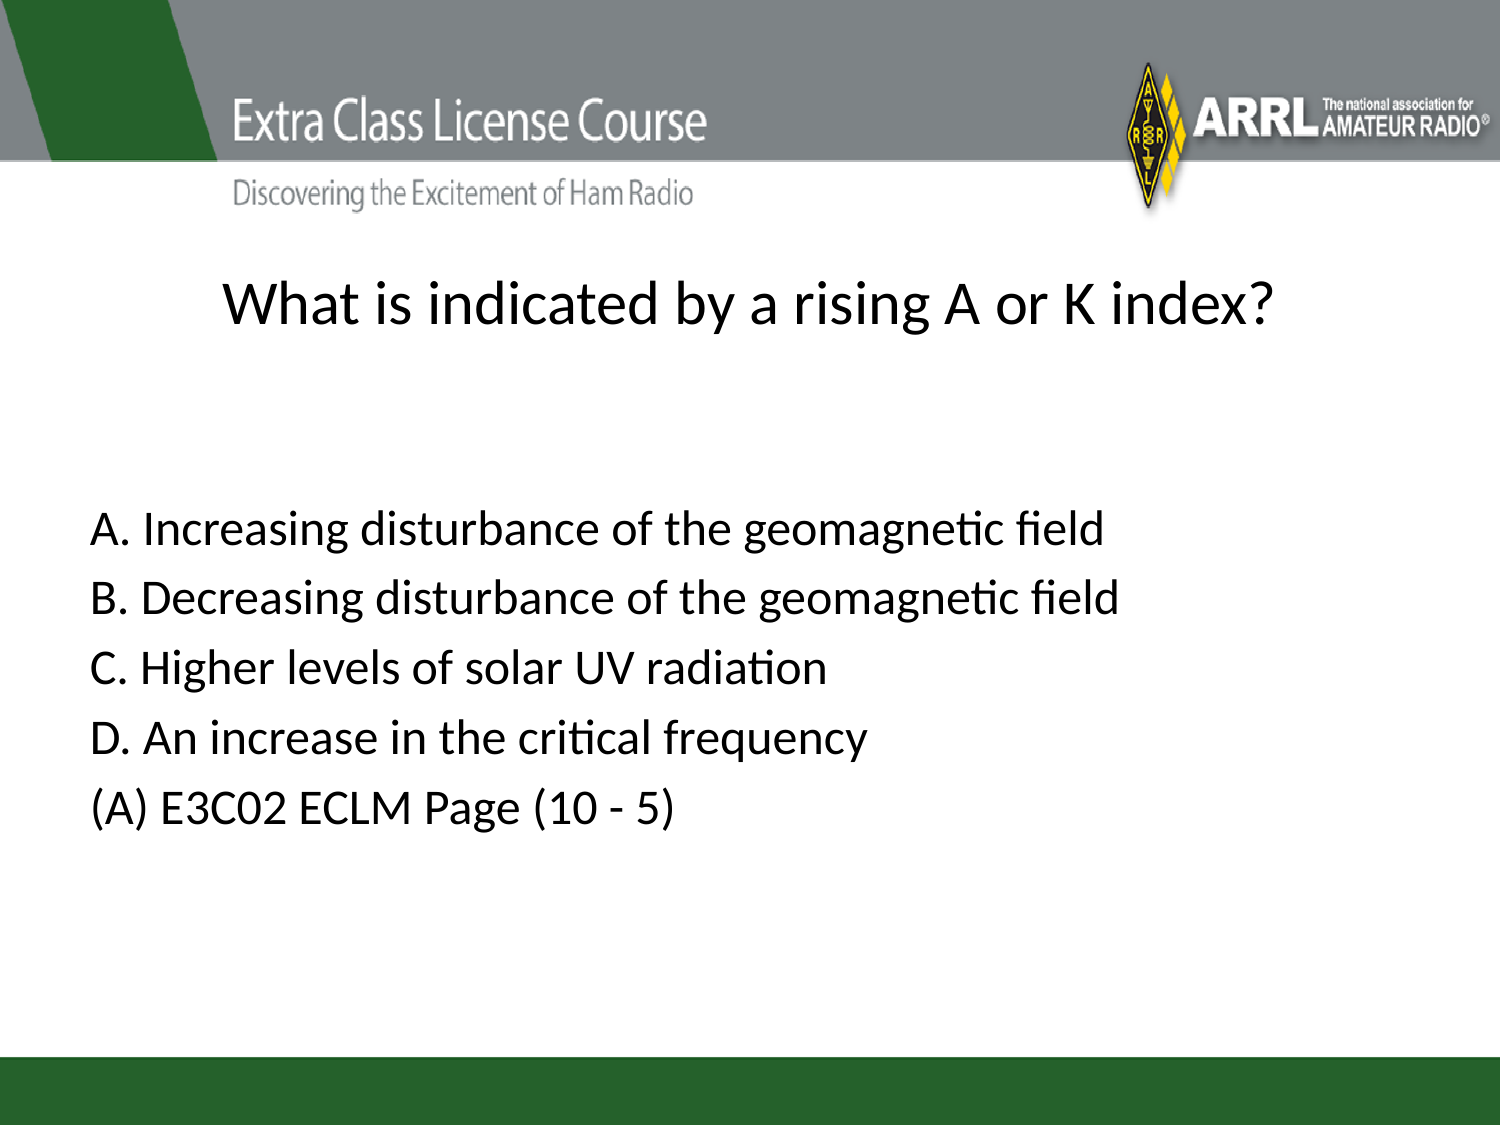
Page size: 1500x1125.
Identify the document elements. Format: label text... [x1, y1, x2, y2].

title What is indicated by a rising A or K index? [75, 254, 1425, 435]
list A. Increasing disturbance of the geomagnetic field B. Decreasing disturbance of the geomagnetic field C. Higher levels of solar UV radiation D. An increase in the critical frequency (A) E3C02 ECLM Page (10 - 5) [75, 487, 1425, 1005]
picture [0, 0, 1500, 1125]
